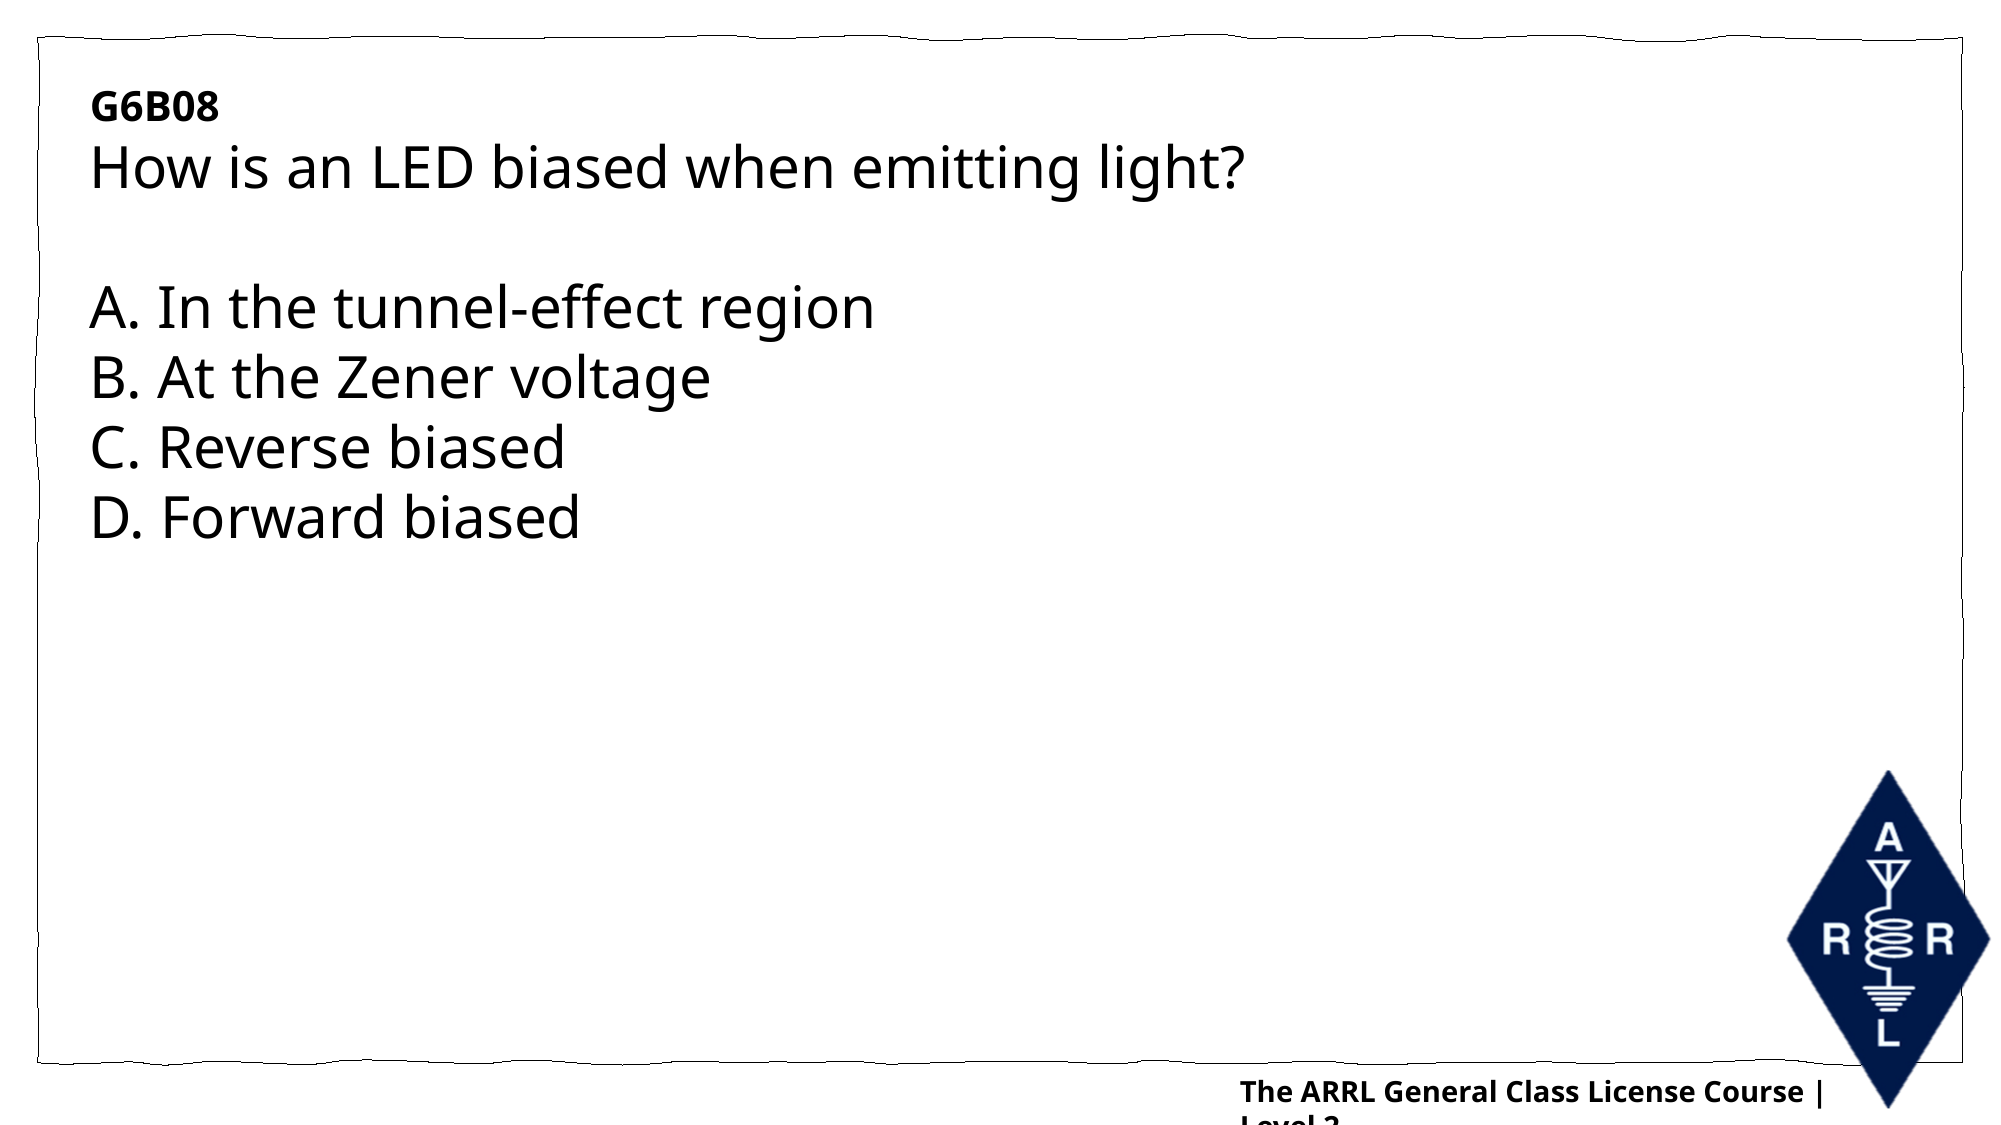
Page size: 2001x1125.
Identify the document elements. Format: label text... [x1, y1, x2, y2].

picture [1773, 752, 1999, 1125]
text_box G6B08 How is an LED biased when emitting light? A. In the tunnel-effect region B. At the Zener voltage C. Reverse biased D. Forward biased [75, 72, 1850, 558]
